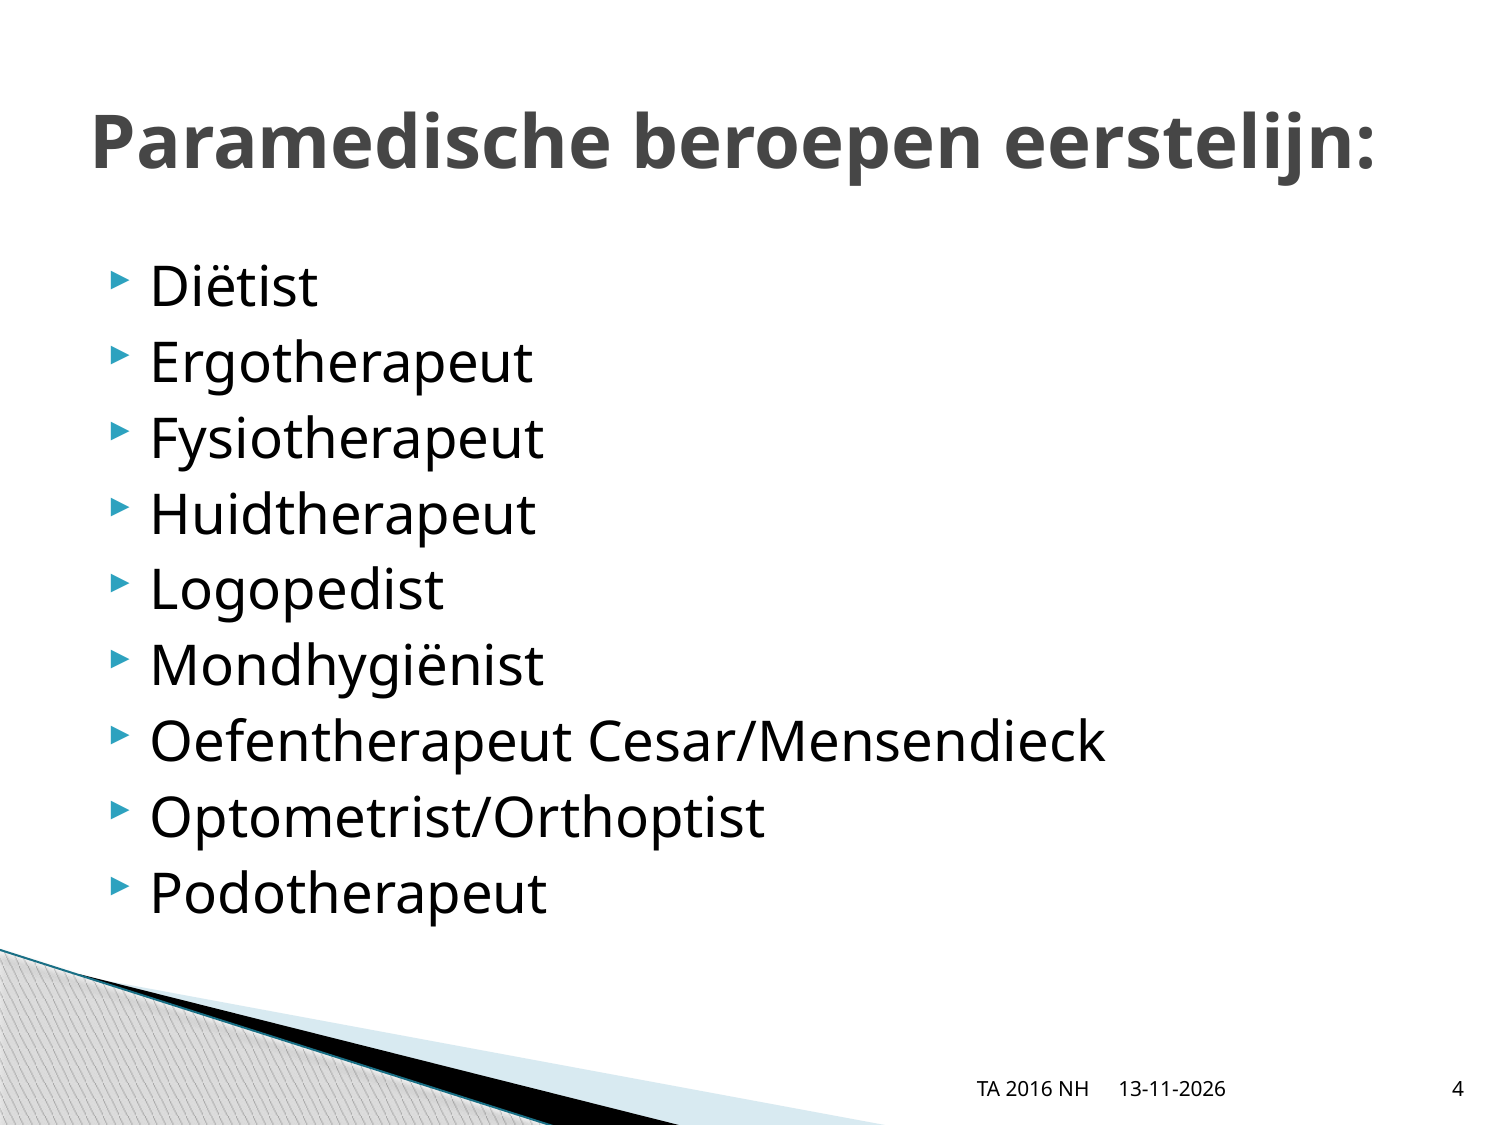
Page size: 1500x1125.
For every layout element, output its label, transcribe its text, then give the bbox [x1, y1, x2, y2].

footer TA 2016 NH [718, 1051, 1105, 1112]
slide_number 4 [1418, 1051, 1479, 1112]
title Paramedische beroepen eerstelijn: [75, 45, 1425, 233]
list Diëtist Ergotherapeut Fysiotherapeut Huidtherapeut Logopedist Mondhygiënist Oefentherapeut Cesar/Mensendieck Optometrist/Orthoptist Podotherapeut [75, 243, 1425, 986]
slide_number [1105, 1051, 1418, 1112]
